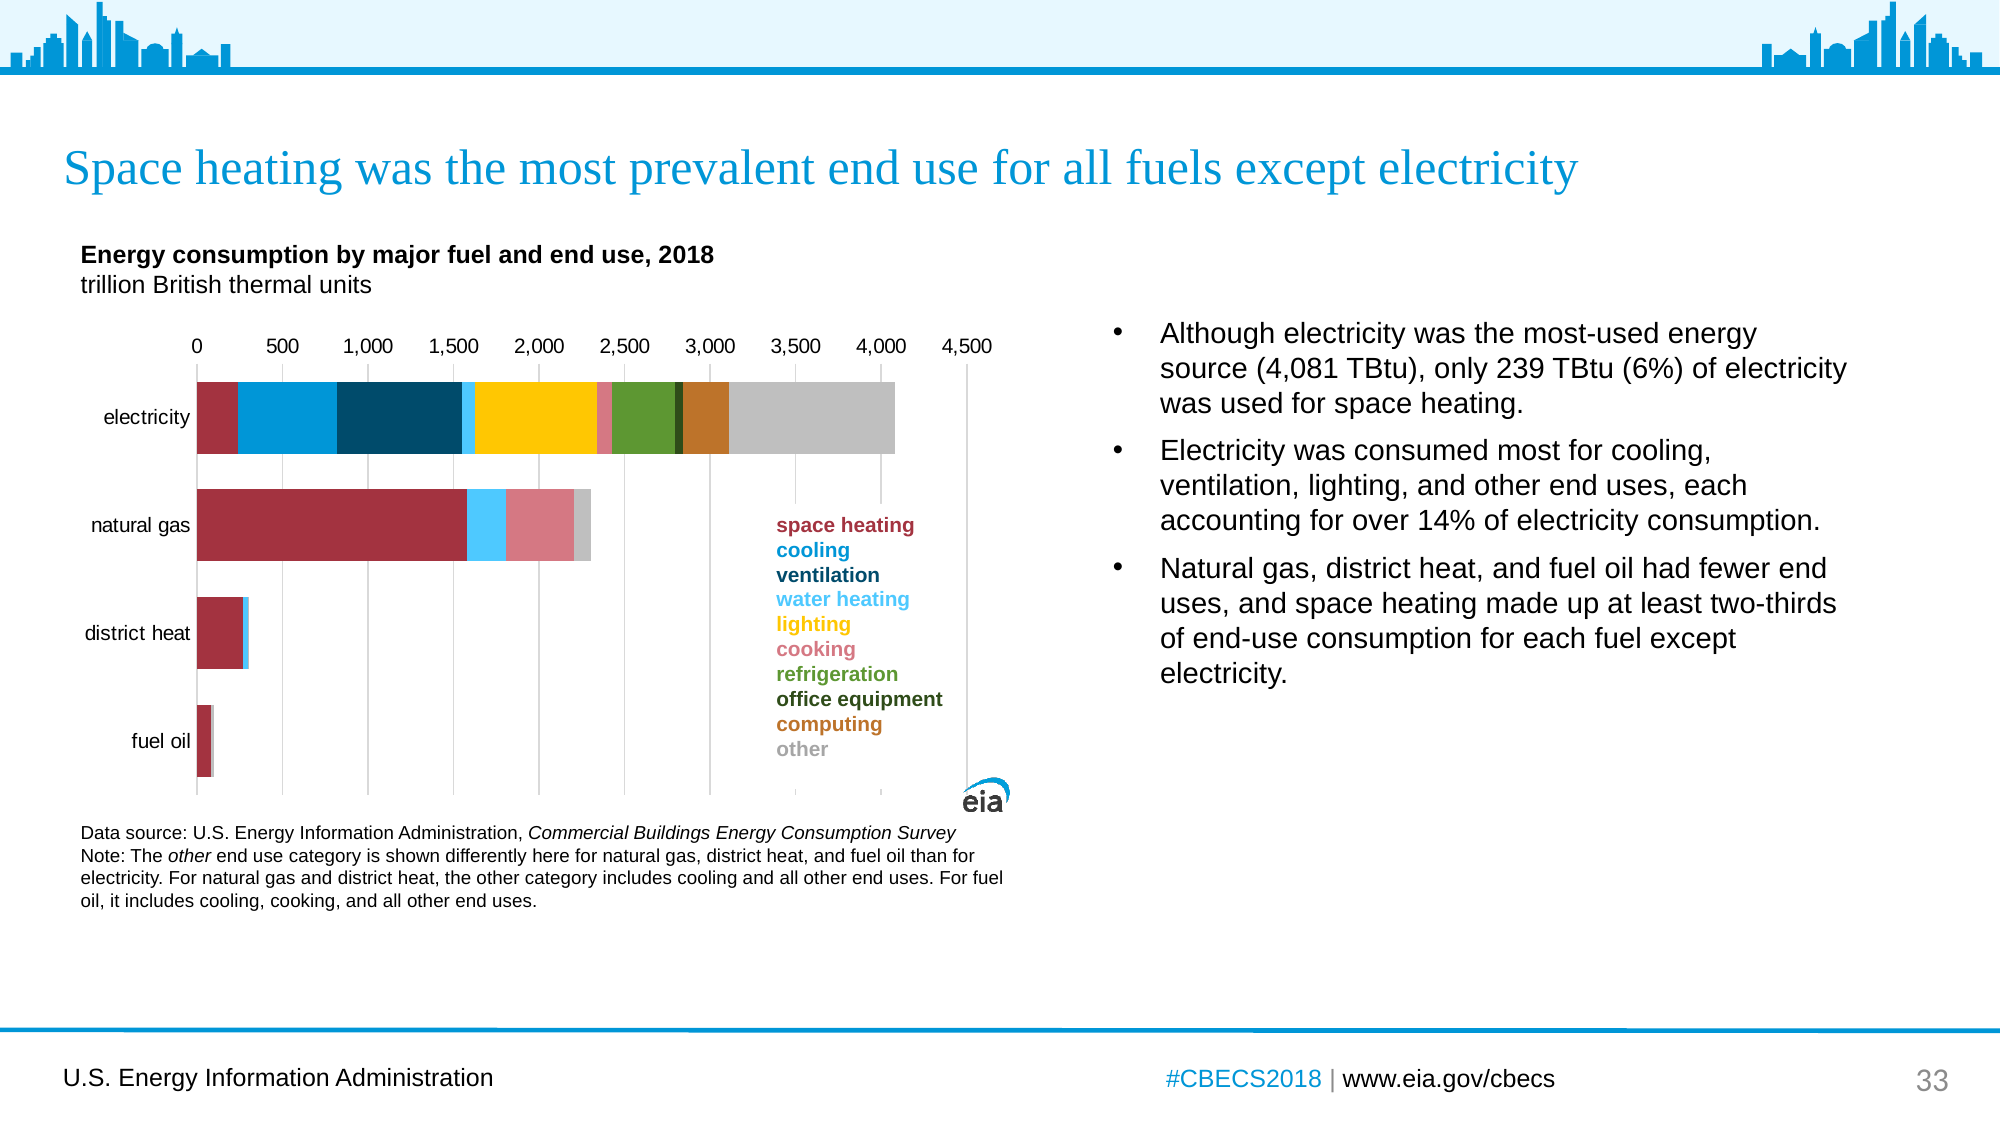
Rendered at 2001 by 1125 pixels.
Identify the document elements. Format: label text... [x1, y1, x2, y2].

text_box Data source: U.S. Energy Information Administration, Commercial Buildings Energy Consumption Survey Note: The other end use category is shown differently here for natural gas, district heat, and fuel oil than for electricity. For natural gas and district heat, the other category includes cooling and all other end uses. For fuel oil, it includes cooling, cooking, and all other end uses. [65, 813, 1026, 919]
chart [65, 324, 1011, 805]
text_box Energy consumption by major fuel and end use, 2018 trillion British thermal units [65, 231, 1026, 306]
slide_number 33 [1886, 1048, 1978, 1109]
footer #CBECS2018 | www.eia.gov/cbecs [1023, 1047, 1699, 1107]
title Space heating was the most prevalent end use for all fuels except electricity [48, 77, 1952, 202]
text_box Although electricity was the most-used energy source (4,081 TBtu), only 239 TBtu (6%) of electricity was used for space heating. Electricity was consumed most for cooling, ventilation, lighting, and other end uses, each accounting for over 14% of electricity consumption. Natural gas, district heat, and fuel oil had fewer end uses, and space heating made up at least two-thirds of end-use consumption for each fuel except electricity. [1098, 306, 1869, 697]
picture [961, 775, 1011, 814]
